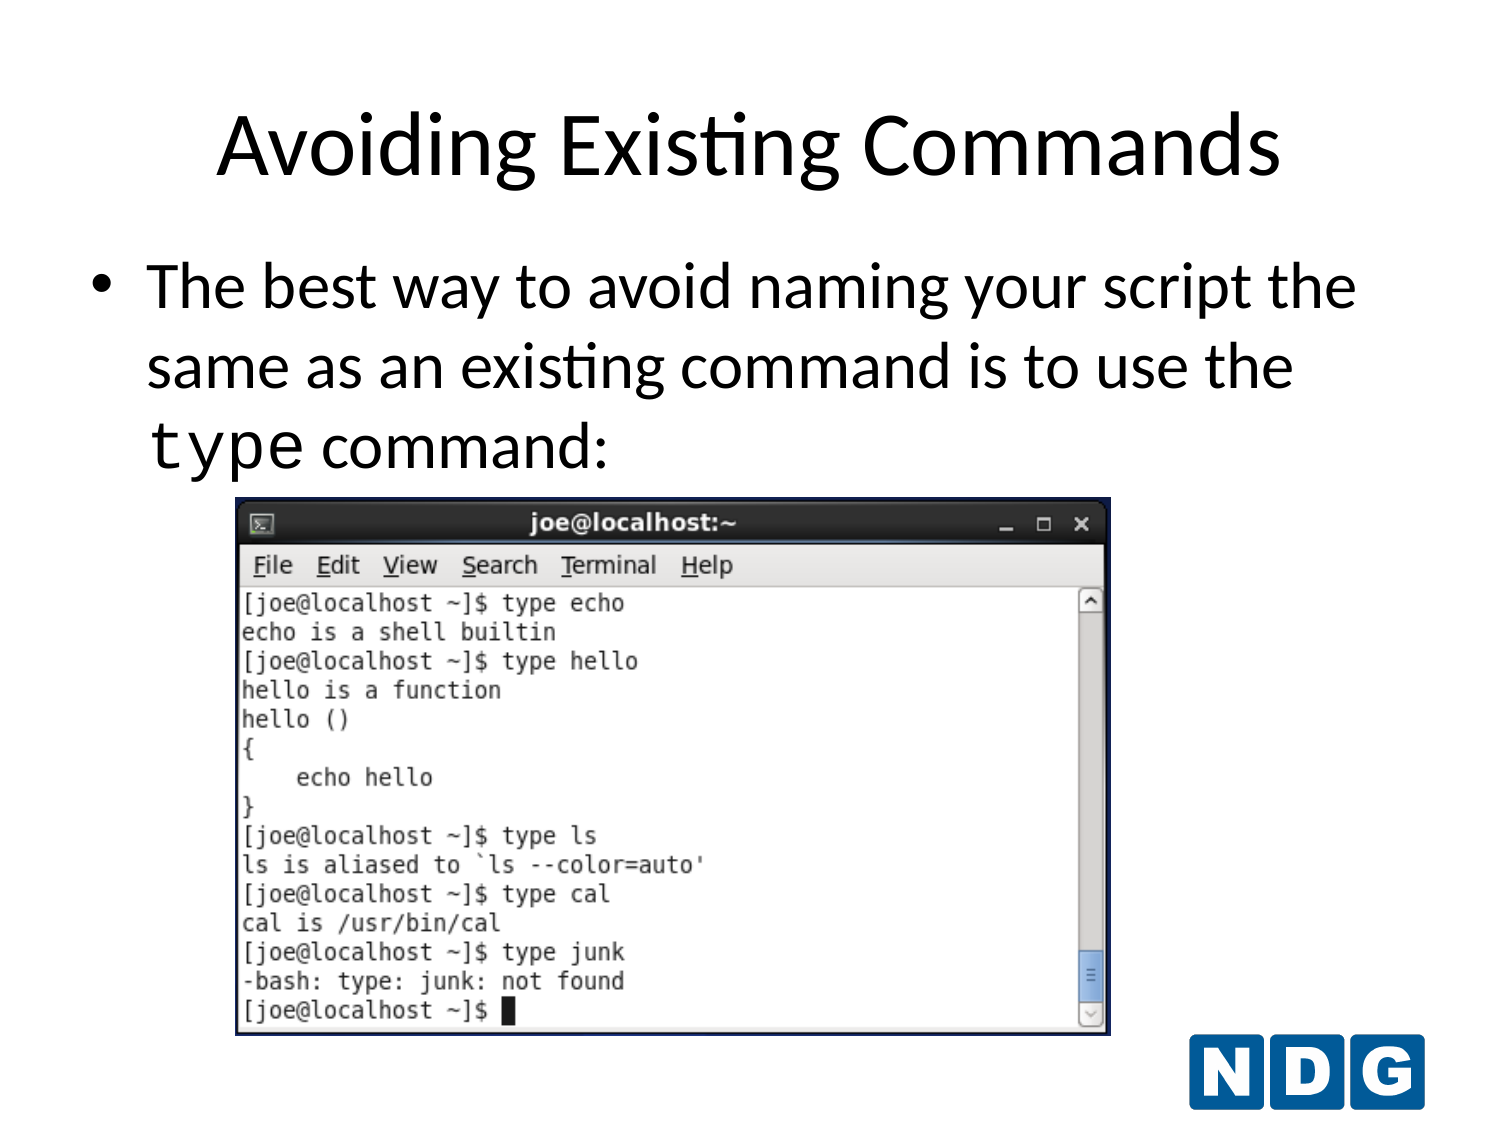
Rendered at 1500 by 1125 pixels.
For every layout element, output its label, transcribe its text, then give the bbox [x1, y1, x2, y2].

picture [235, 497, 1111, 1037]
list The best way to avoid naming your script the same as an existing command is to use the type command: [74, 234, 1426, 978]
picture [1189, 1034, 1425, 1110]
title Avoiding Existing Commands [74, 44, 1426, 233]
